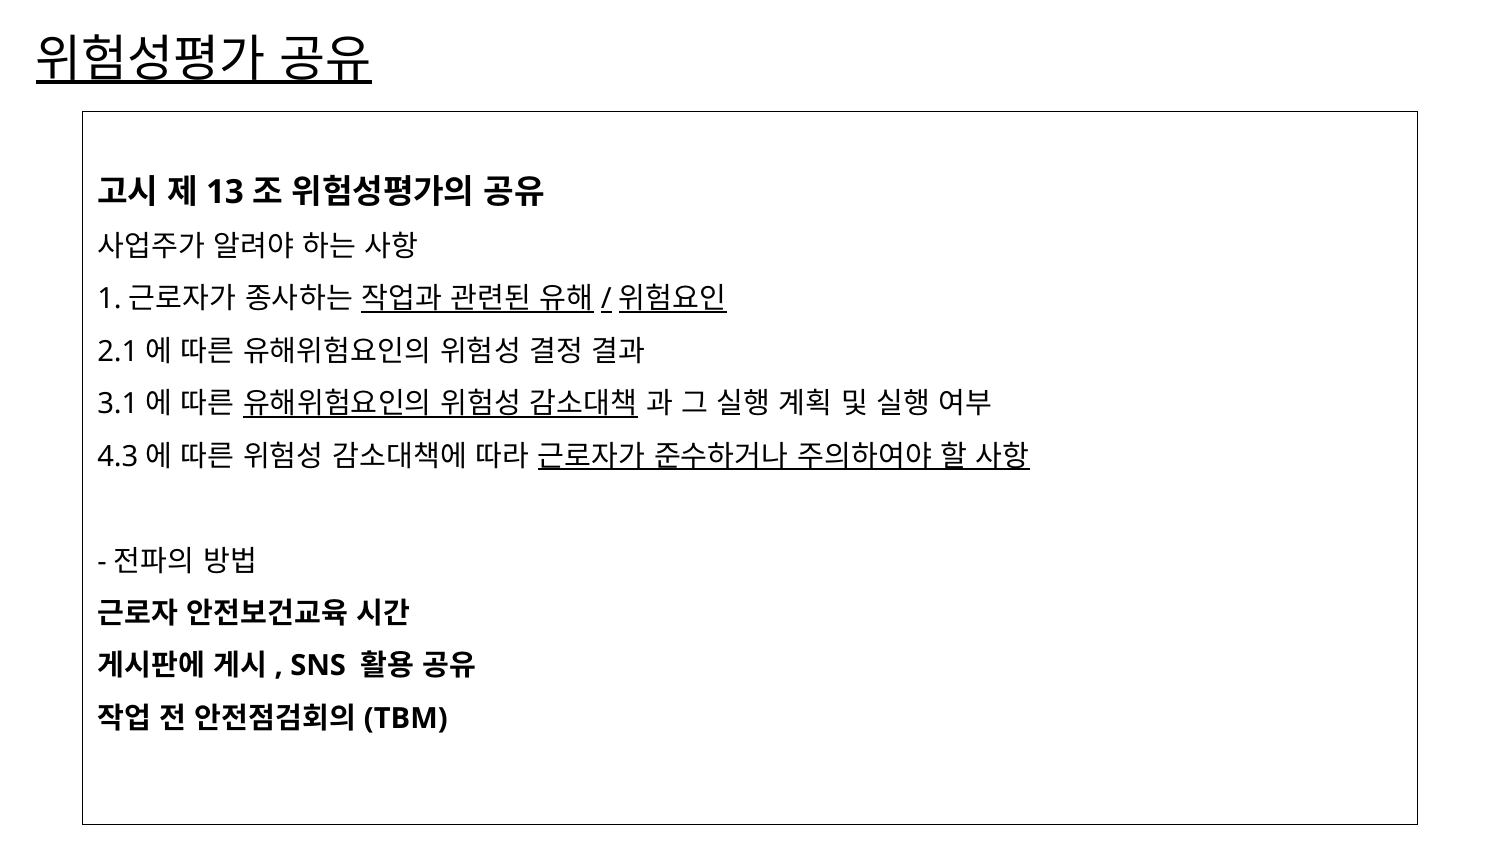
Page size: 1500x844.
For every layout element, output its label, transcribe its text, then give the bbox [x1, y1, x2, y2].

text_box 고시 제13조 위험성평가의 공유 사업주가 알려야 하는 사항 1.근로자가 종사하는 작업과 관련된 유해/위험요인 2.1에 따른 유해위험요인의 위험성 결정 결과 3.1에 따른 유해위험요인의 위험성 감소대책 과 그 실행 계획 및 실행 여부 4.3에 따른 위험성 감소대책에 따라 근로자가 준수하거나 주의하여야 할 사항 -전파의 방법 근로자 안전보건교육 시간 게시판에 게시, SNS 활용 공유 작업 전 안전점검회의(TBM) [82, 111, 1418, 825]
title 위험성평가 공유 [20, 0, 718, 142]
